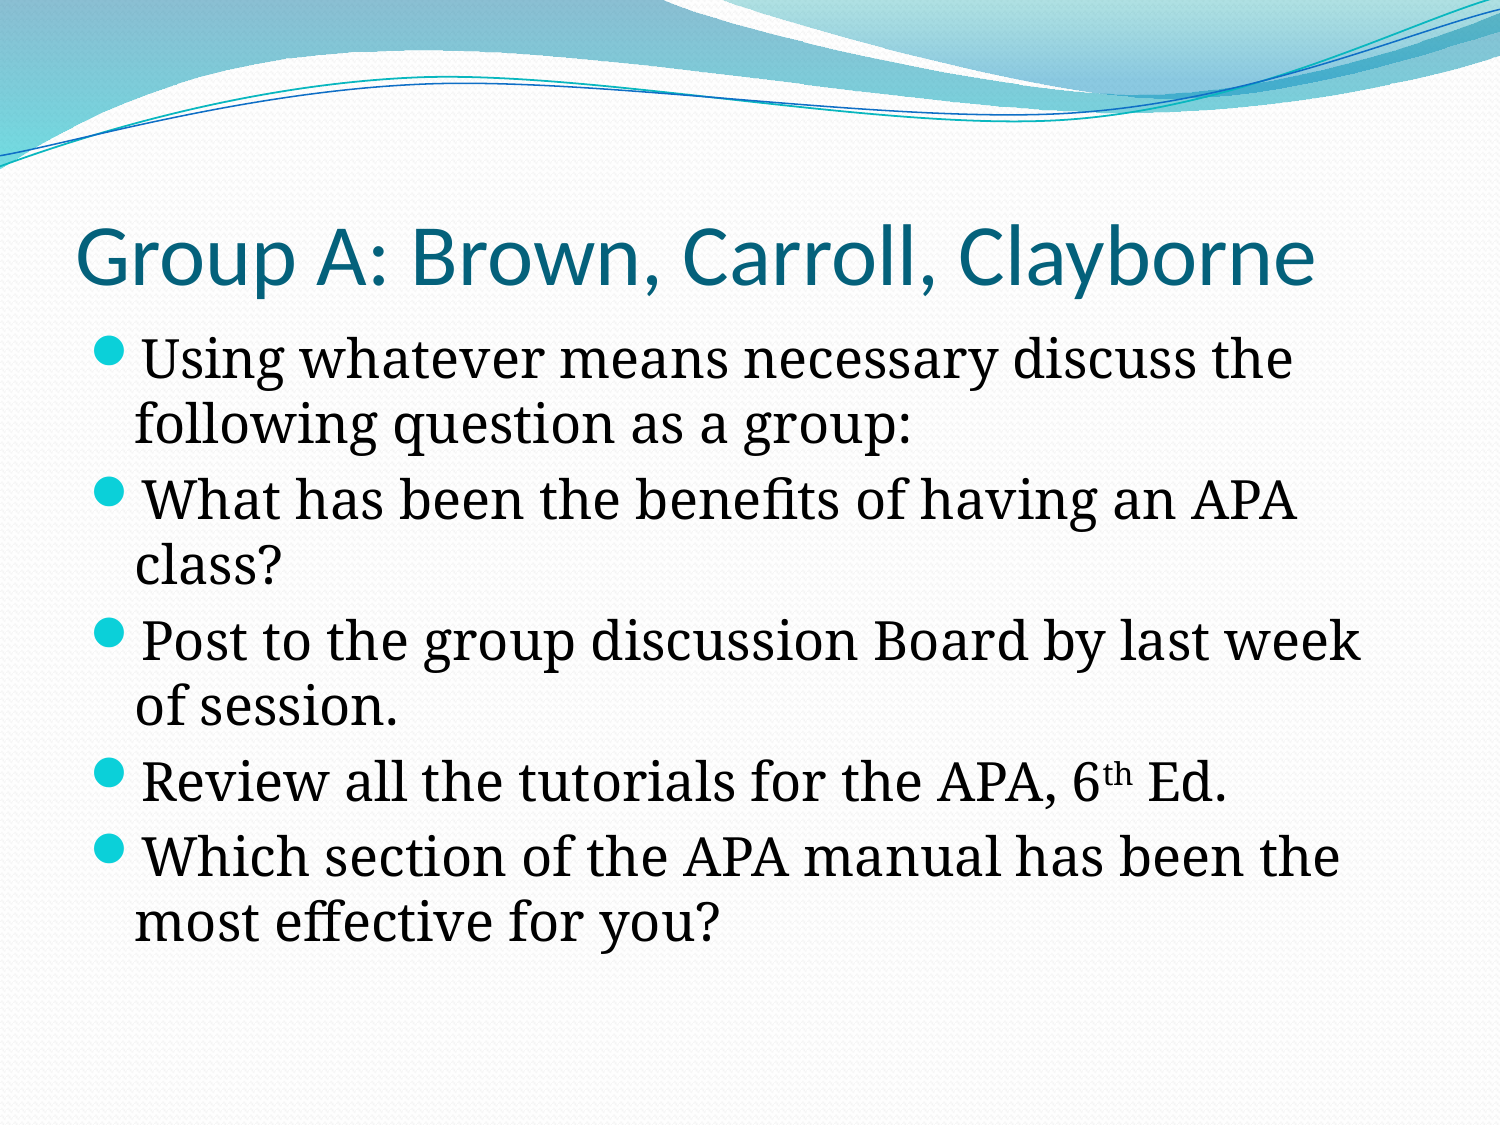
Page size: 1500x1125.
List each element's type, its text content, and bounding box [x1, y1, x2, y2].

list Using whatever means necessary discuss the following question as a group: What has been the benefits of having an APA class? Post to the group discussion Board by last week of session. Review all the tutorials for the APA, 6th Ed. Which section of the APA manual has been the most effective for you? [75, 317, 1425, 1038]
title Group A: Brown, Carroll, Clayborne [75, 115, 1425, 303]
